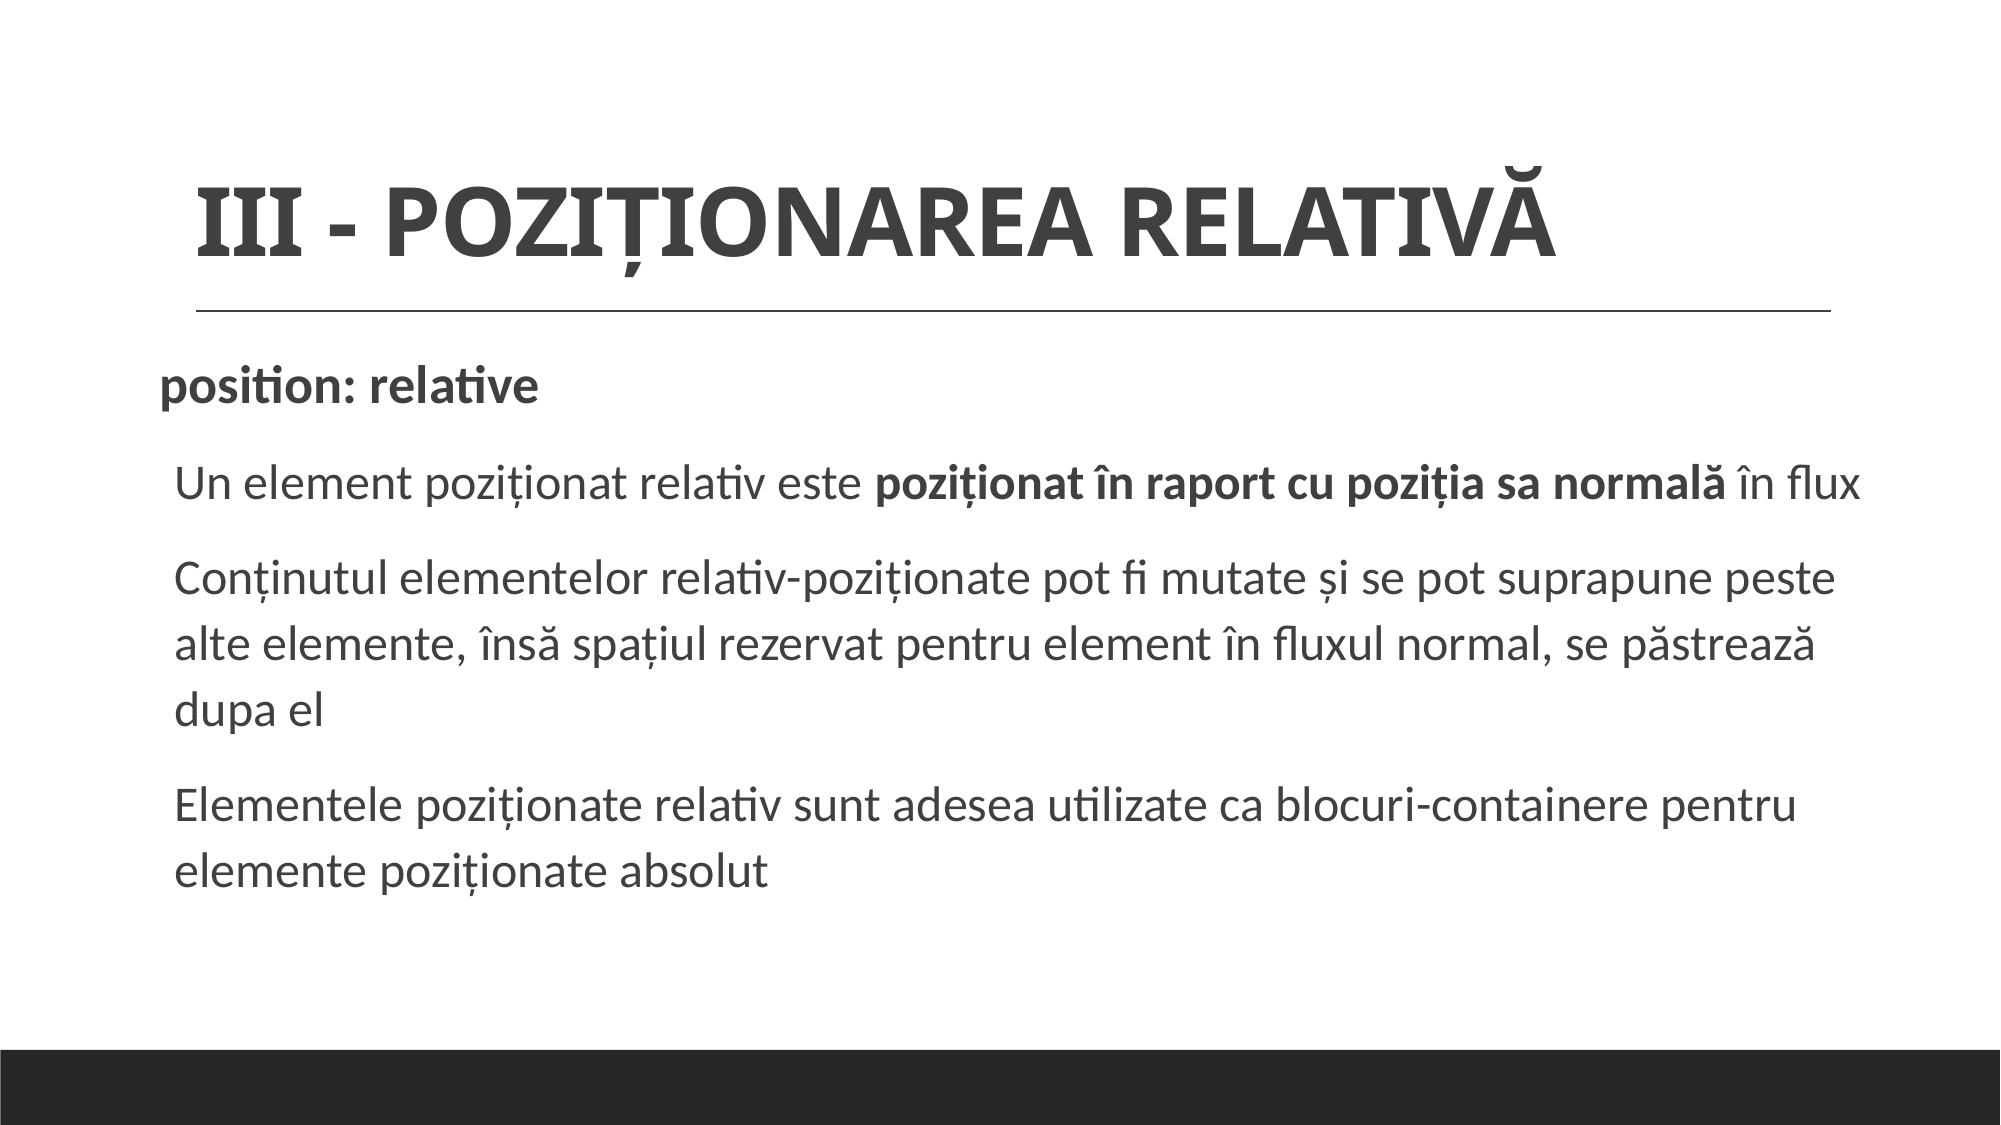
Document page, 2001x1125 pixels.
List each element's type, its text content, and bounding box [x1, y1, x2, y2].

list position: relative Un element poziționat relativ este poziționat în raport cu poziția sa normală în flux Conținutul elementelor relativ-poziționate pot fi mutate și se pot suprapune peste alte elemente, însă spațiul rezervat pentru element în fluxul normal, se păstrează dupa el Elementele poziționate relativ sunt adesea utilizate ca blocuri-containere pentru elemente poziționate absolut [159, 335, 1896, 1010]
title III - POZIŢIONAREA RELATIVĂ [180, 47, 1830, 285]
